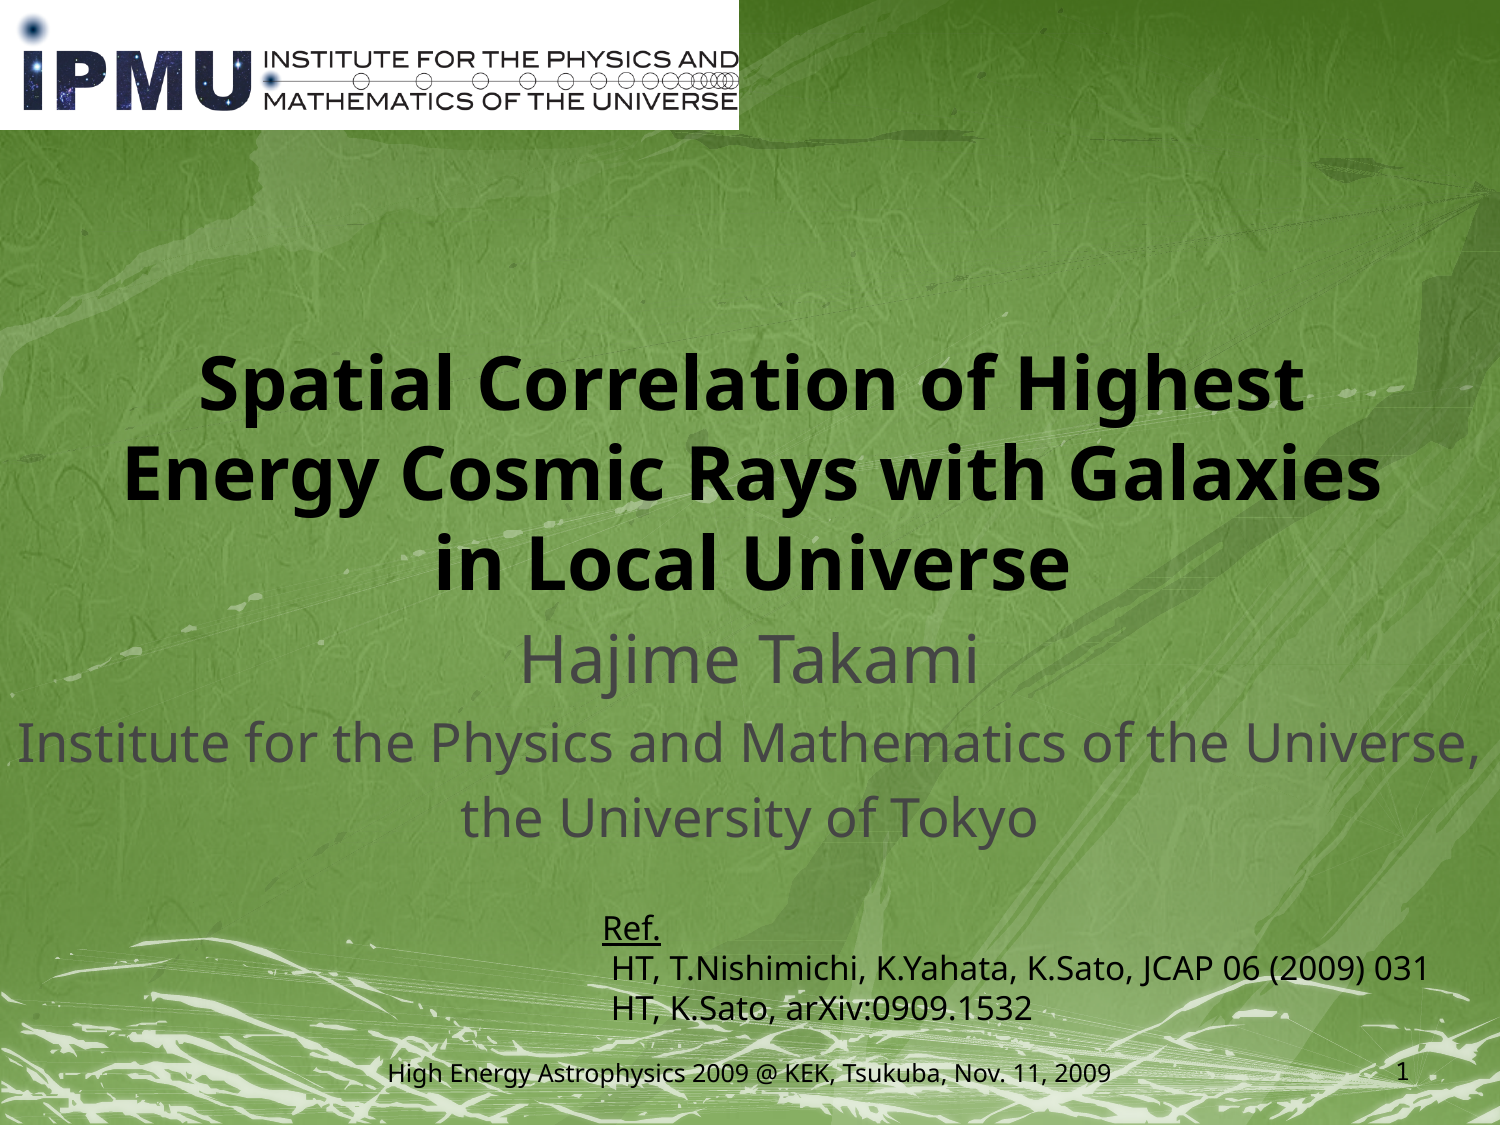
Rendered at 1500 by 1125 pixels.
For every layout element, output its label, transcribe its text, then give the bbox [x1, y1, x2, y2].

picture [0, 0, 739, 130]
footer High Energy Astrophysics 2009 @ KEK, Tsukuba, Nov. 11, 2009 [222, 1042, 1278, 1103]
subtitle Hajime Takami Institute for the Physics and Mathematics of the Universe, the University of Tokyo [0, 609, 1500, 868]
text_box Ref. HT, T.Nishimichi, K.Yahata, K.Sato, JCAP 06 (2009) 031 HT, K.Sato, arXiv:0909.1532 [587, 899, 1475, 1035]
title Spatial Correlation of Highest Energy Cosmic Rays with Galaxies in Local Universe [80, 349, 1425, 591]
slide_number 1 [1347, 1042, 1425, 1103]
